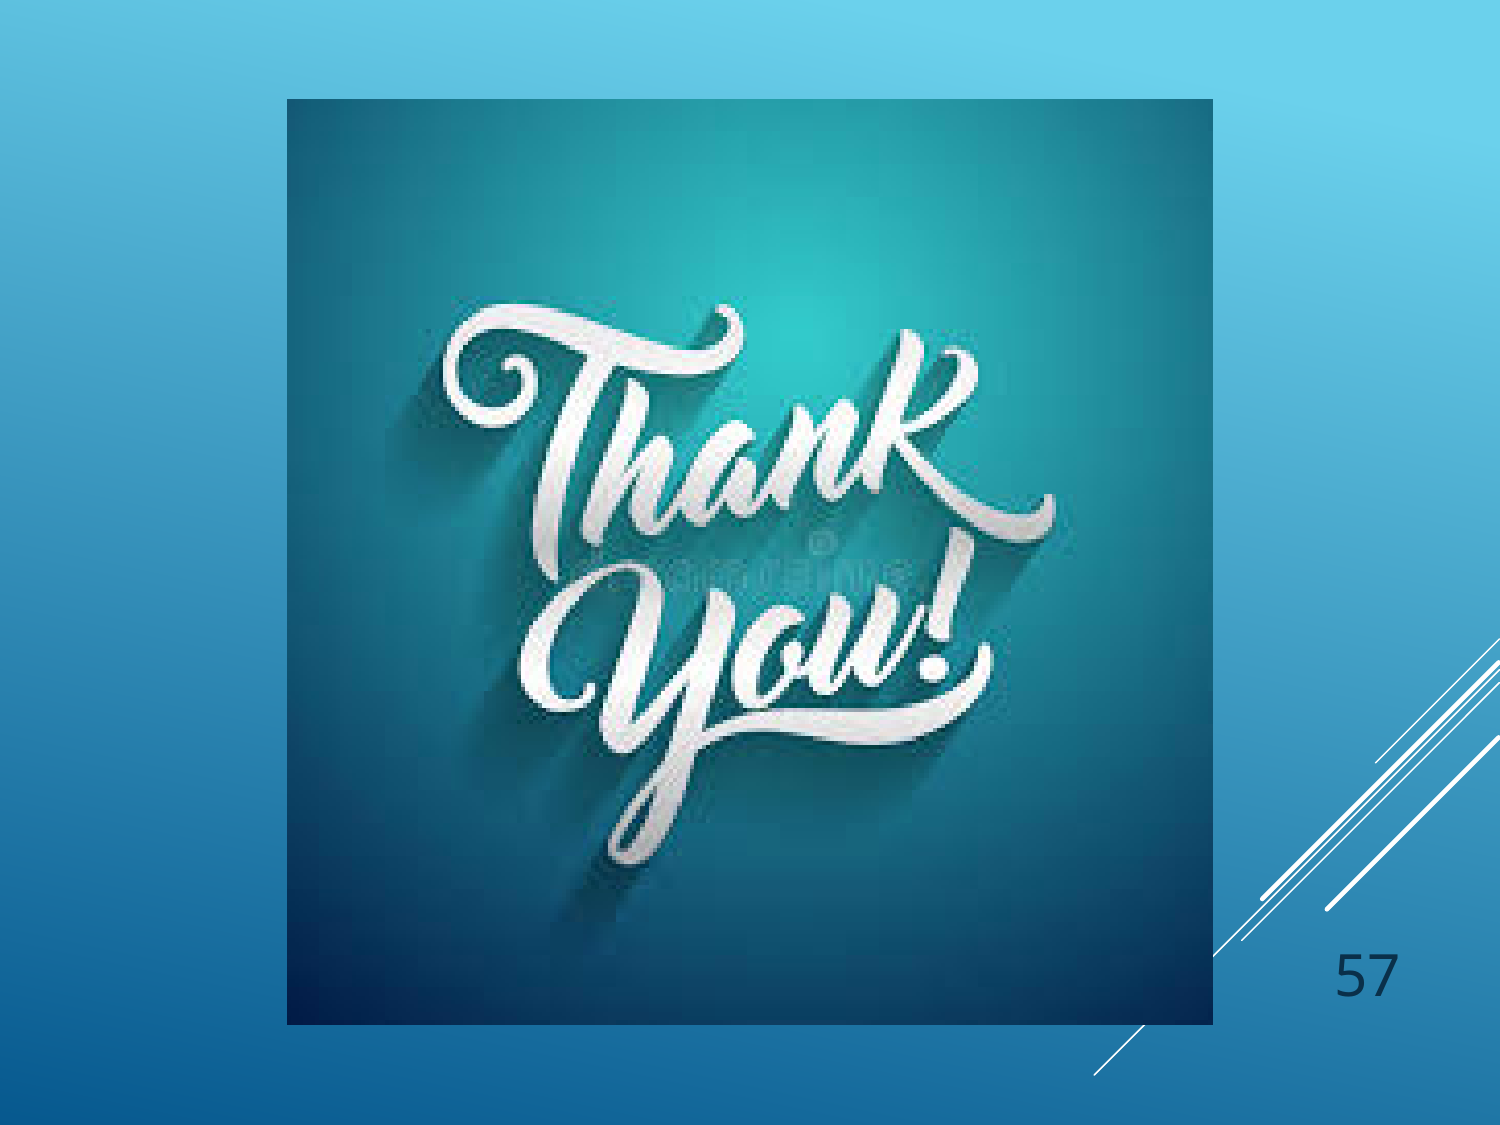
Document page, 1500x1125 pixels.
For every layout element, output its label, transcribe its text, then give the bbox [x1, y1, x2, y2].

slide_number 57 [1275, 915, 1416, 1025]
picture [287, 99, 1213, 1026]
